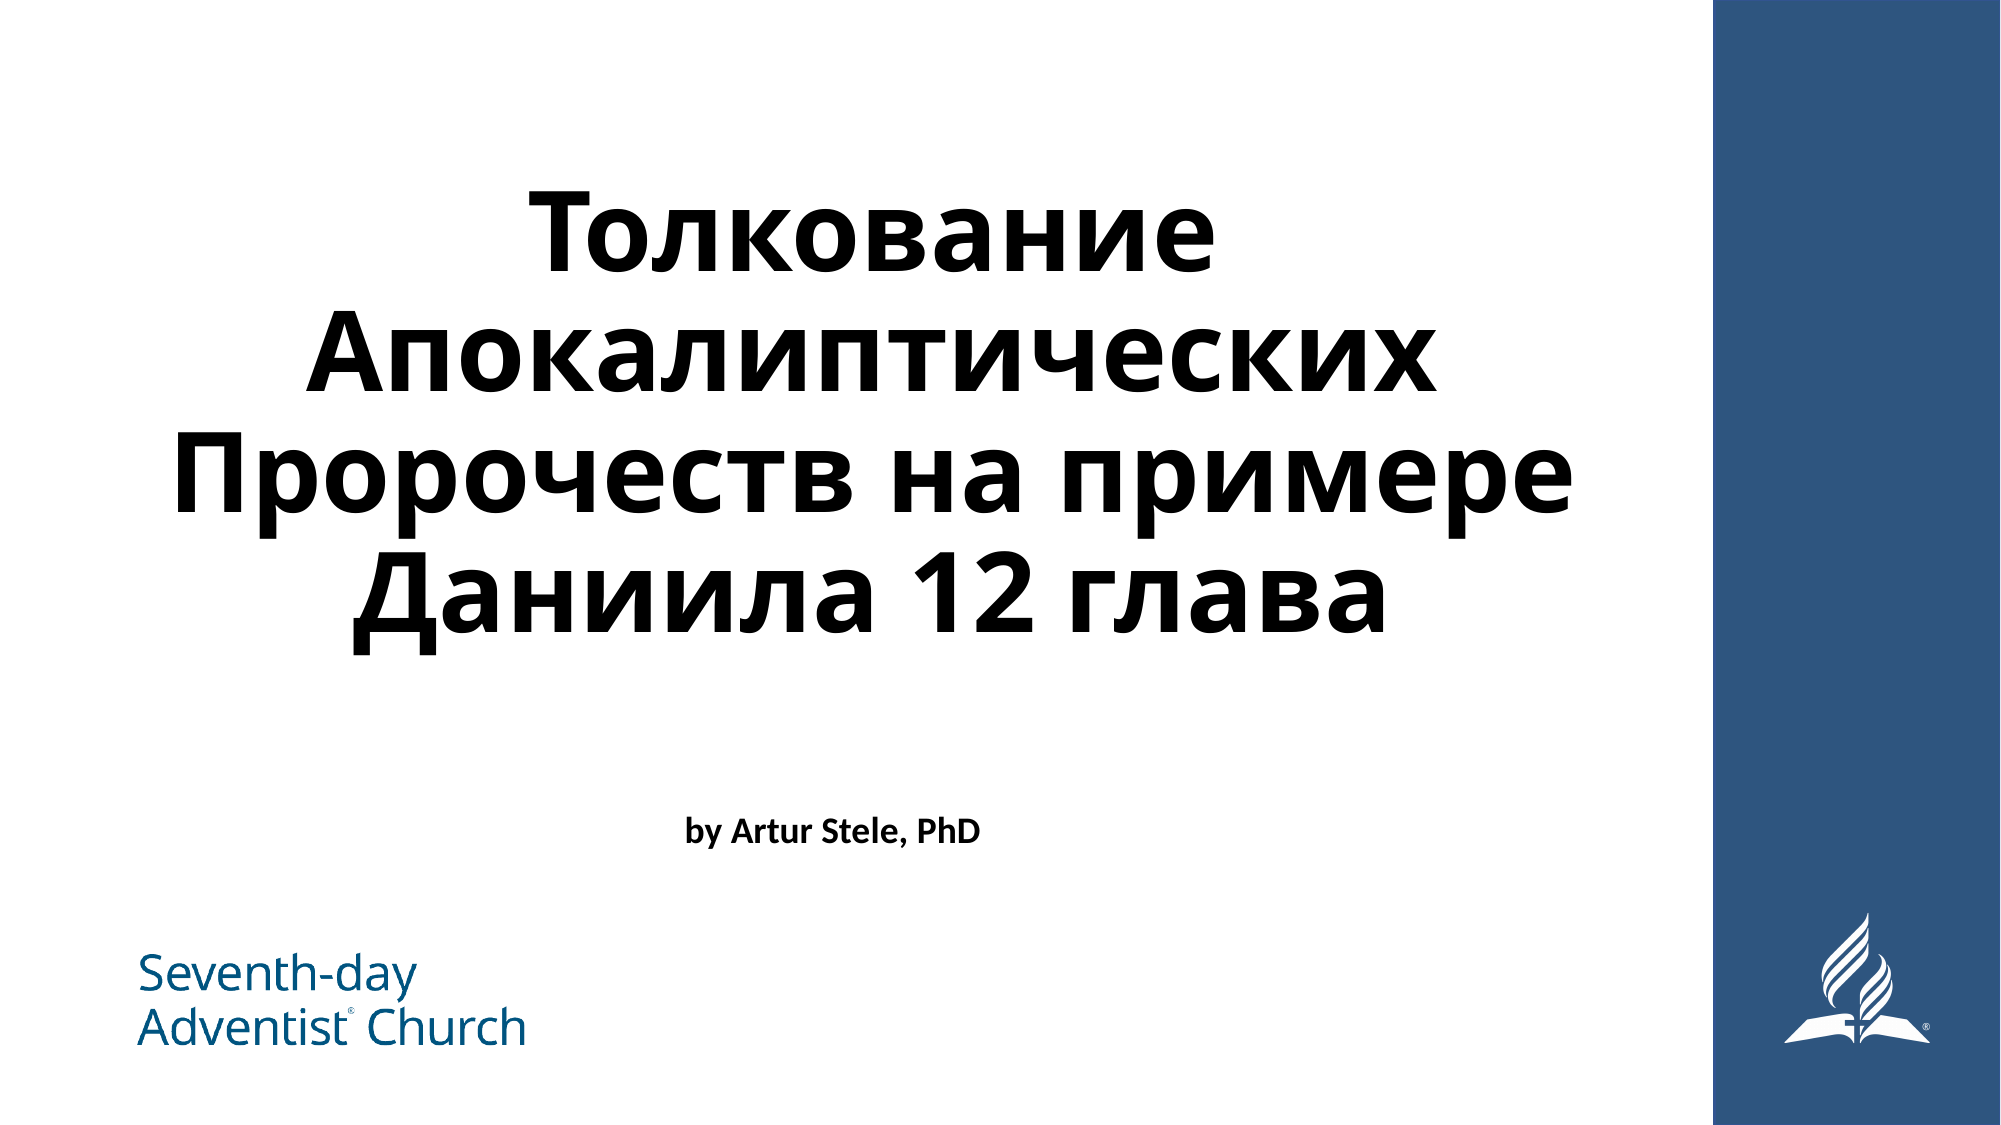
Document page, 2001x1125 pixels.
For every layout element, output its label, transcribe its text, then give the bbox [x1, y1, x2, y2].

text_box by Artur Stele, PhD [661, 709, 1000, 859]
title Толкование Апокалиптических Пророчеств на примере Даниила 12 глава [150, 103, 1596, 728]
picture [1771, 892, 1943, 1064]
picture [120, 911, 537, 1073]
